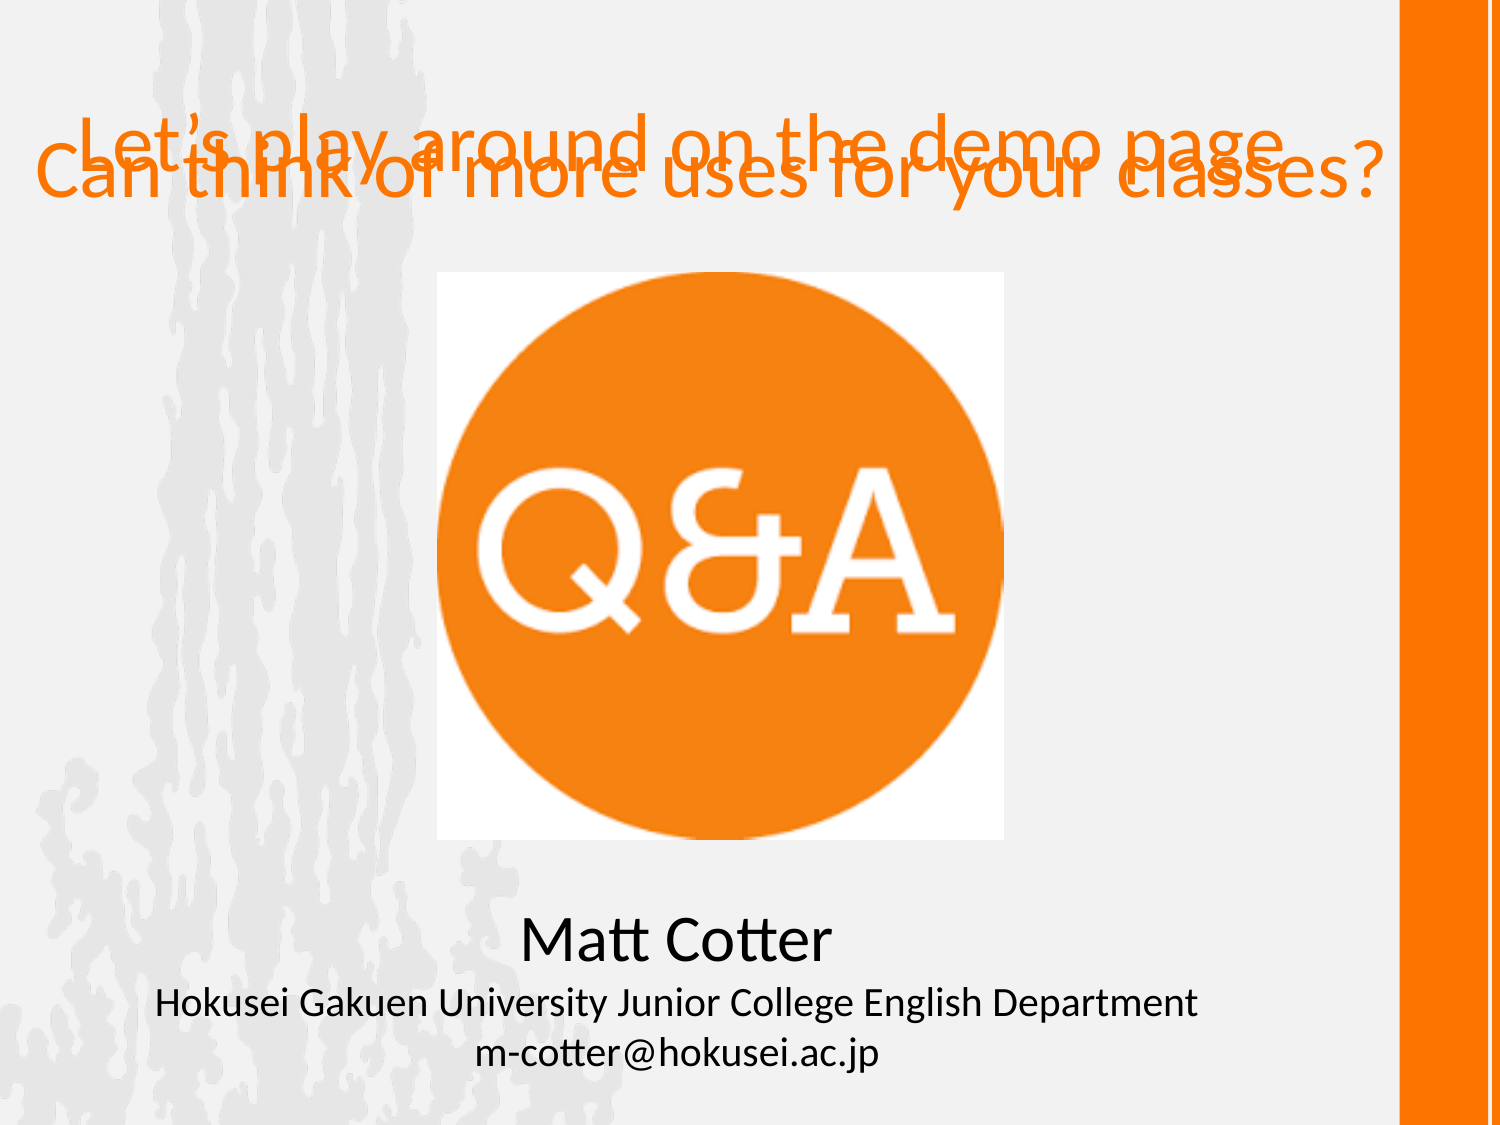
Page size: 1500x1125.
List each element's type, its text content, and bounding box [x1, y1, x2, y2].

text_box Matt Cotter Hokusei Gakuen University Junior College English Department m-cotter@hokusei.ac.jp [2, 887, 1353, 1083]
picture [0, 0, 1005, 1125]
text_box Let’s play around on the demo page [62, 81, 1378, 196]
text_box Can think of more uses for your classes? [20, 106, 1419, 222]
